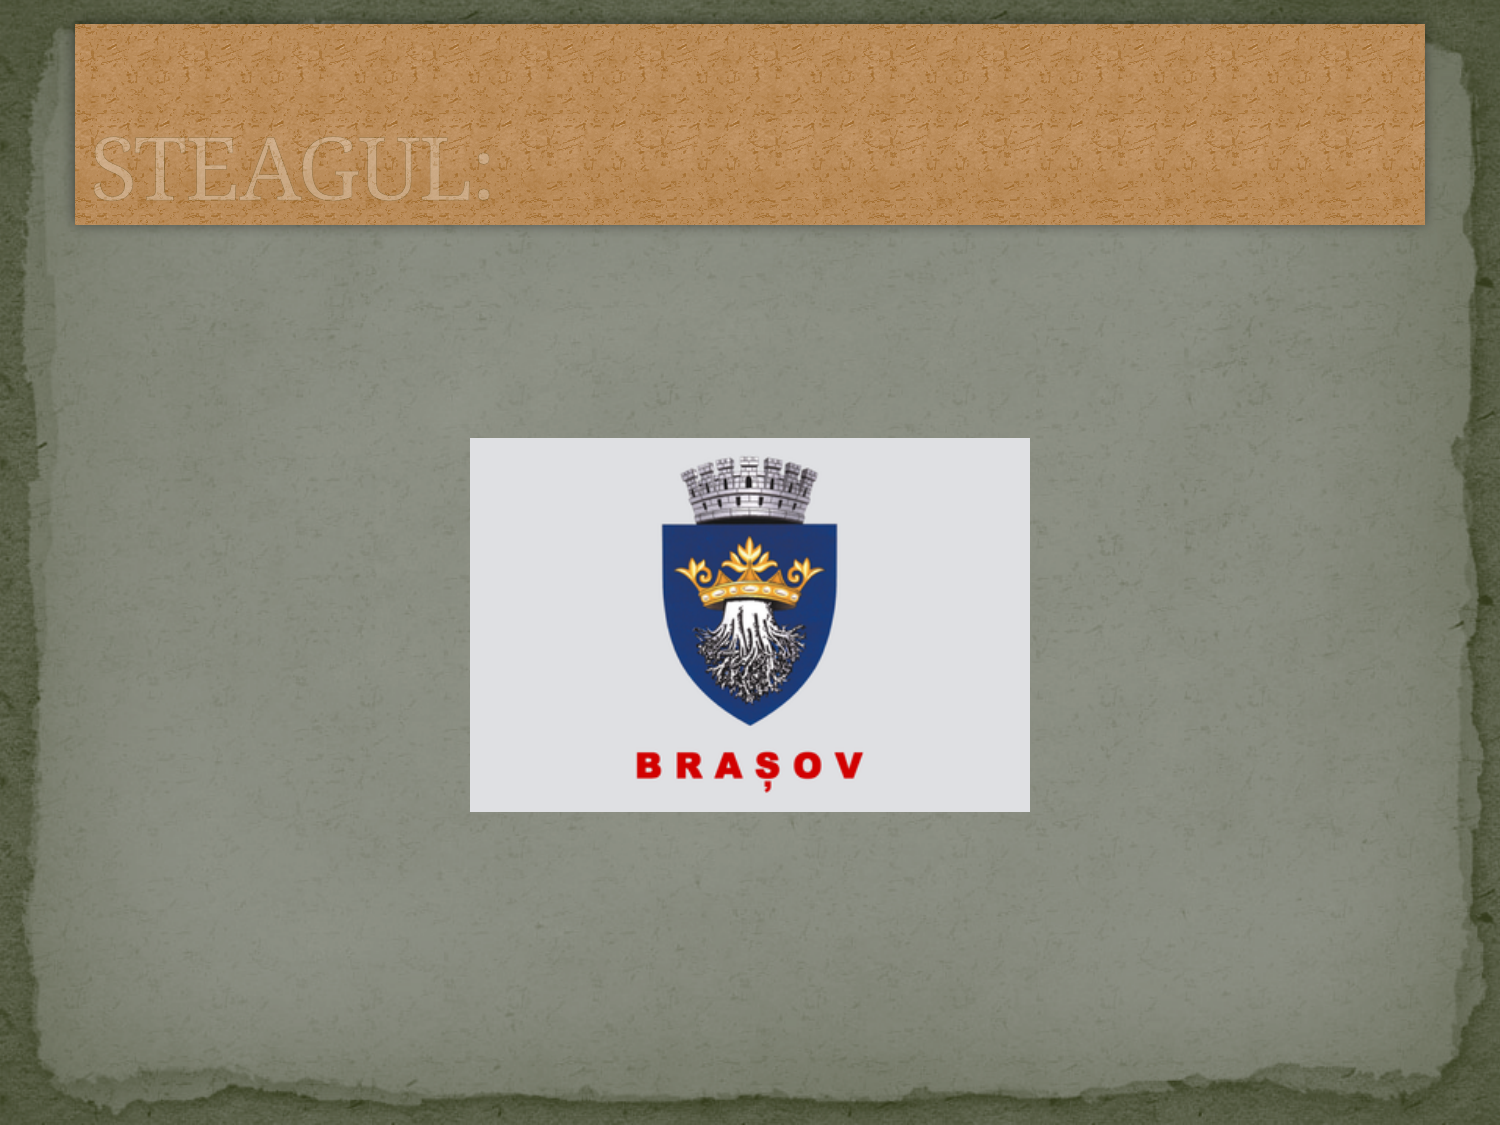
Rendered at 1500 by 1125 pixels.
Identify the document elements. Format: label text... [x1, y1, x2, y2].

title STEAGUL: [74, 24, 1425, 225]
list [473, 441, 1028, 810]
